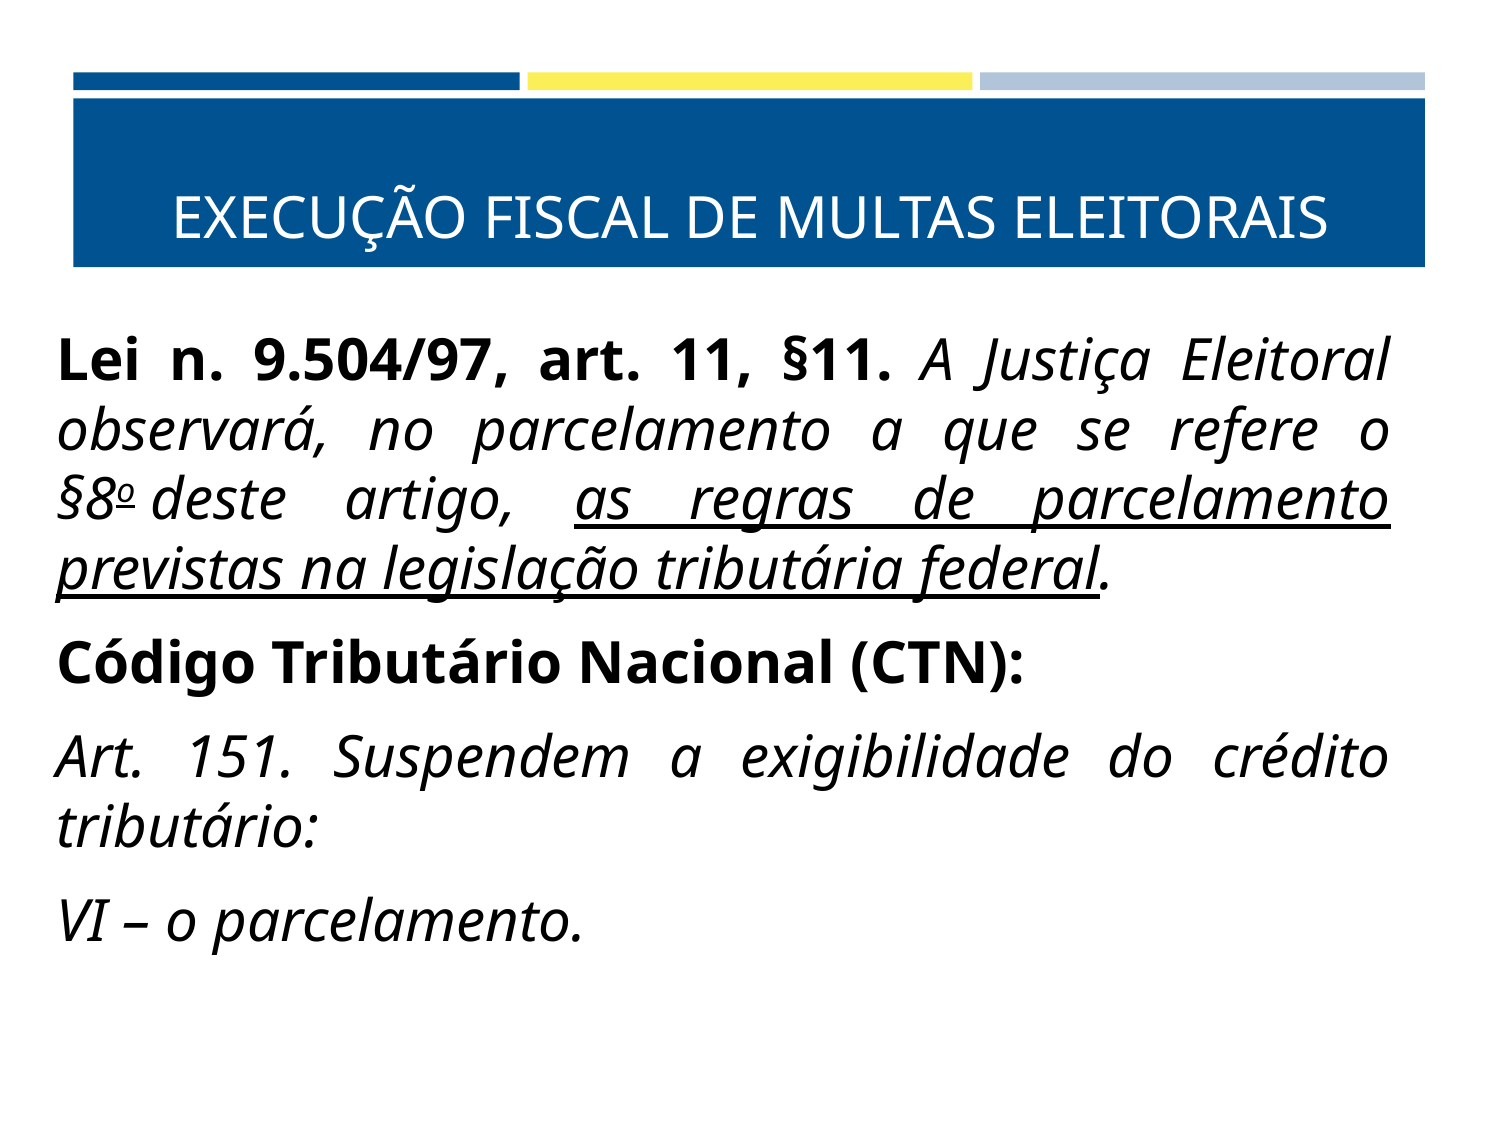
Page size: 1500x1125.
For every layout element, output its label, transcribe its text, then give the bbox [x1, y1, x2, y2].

title EXECUÇÃO FISCAL DE MULTAS ELEITORAIS [95, 112, 1406, 259]
list Lei n. 9.504/97, art. 11, §11. A Justiça Eleitoral observará, no parcelamento a que se refere o §8o deste artigo, as regras de parcelamento previstas na legislação tributária federal. Código Tributário Nacional (CTN): Art. 151. Suspendem a exigibilidade do crédito tributário: VI – o parcelamento. [41, 314, 1406, 1094]
